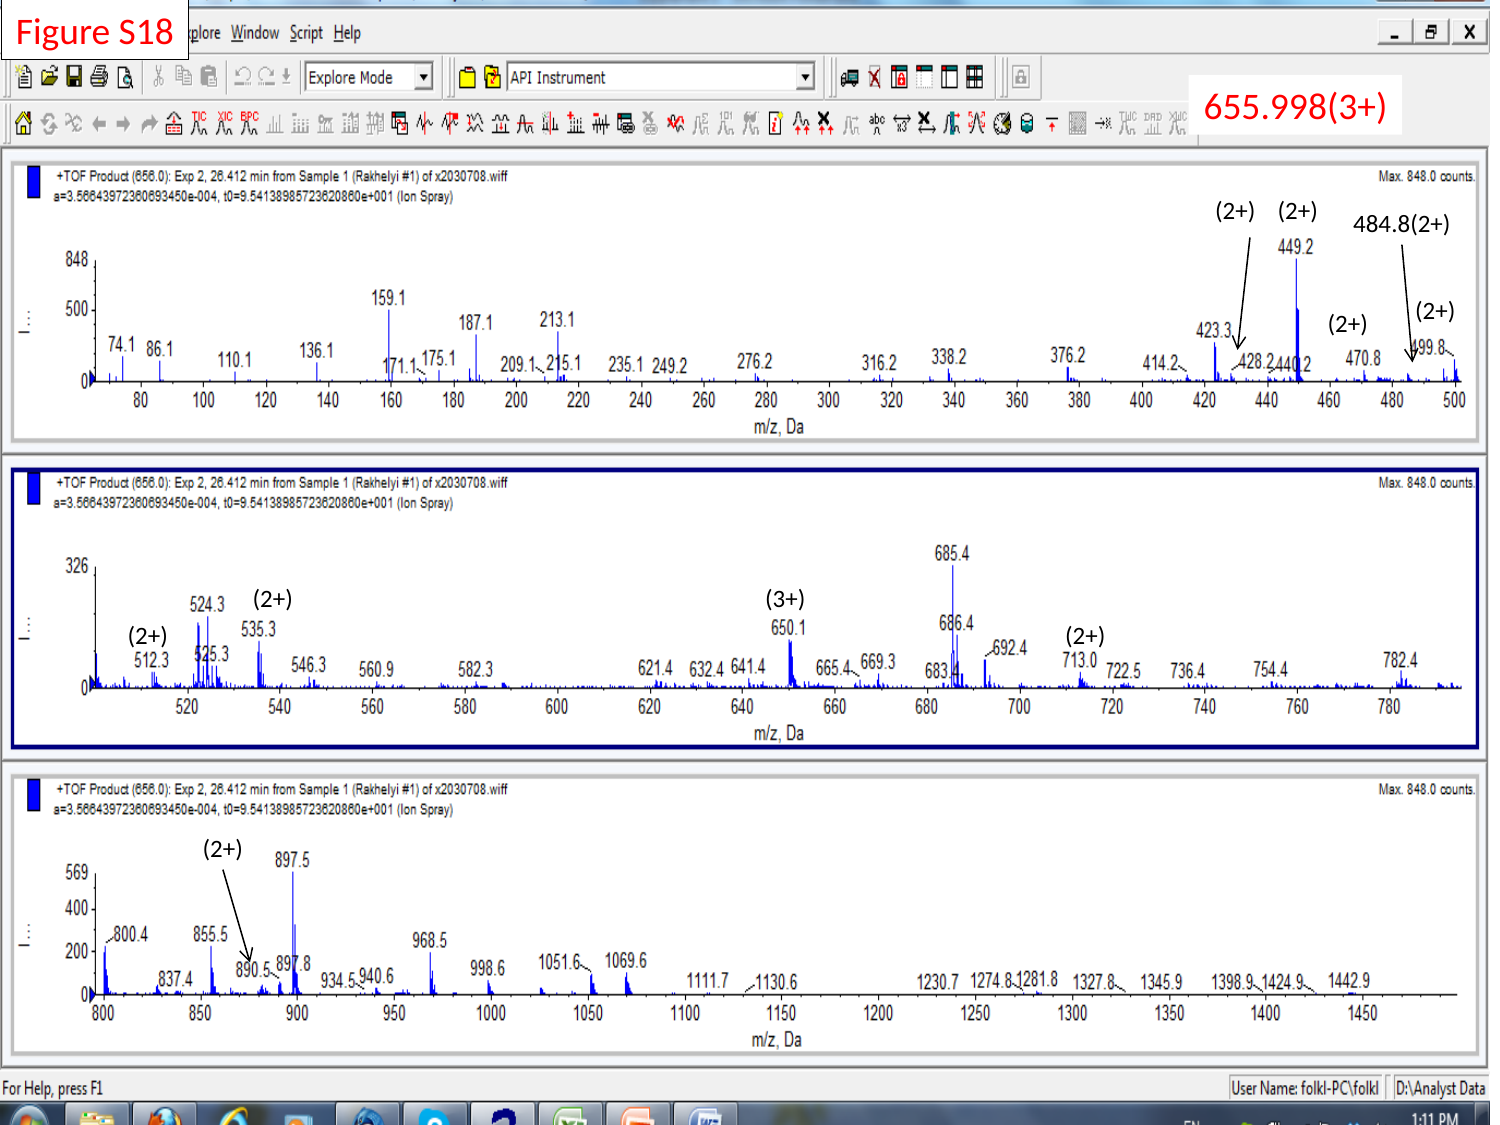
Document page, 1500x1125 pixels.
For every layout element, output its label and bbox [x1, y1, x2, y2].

text_box [1401, 245, 1413, 363]
text_box [222, 870, 251, 963]
text_box [1237, 237, 1251, 351]
picture [0, 0, 1490, 1125]
picture [428, 1118, 442, 1125]
